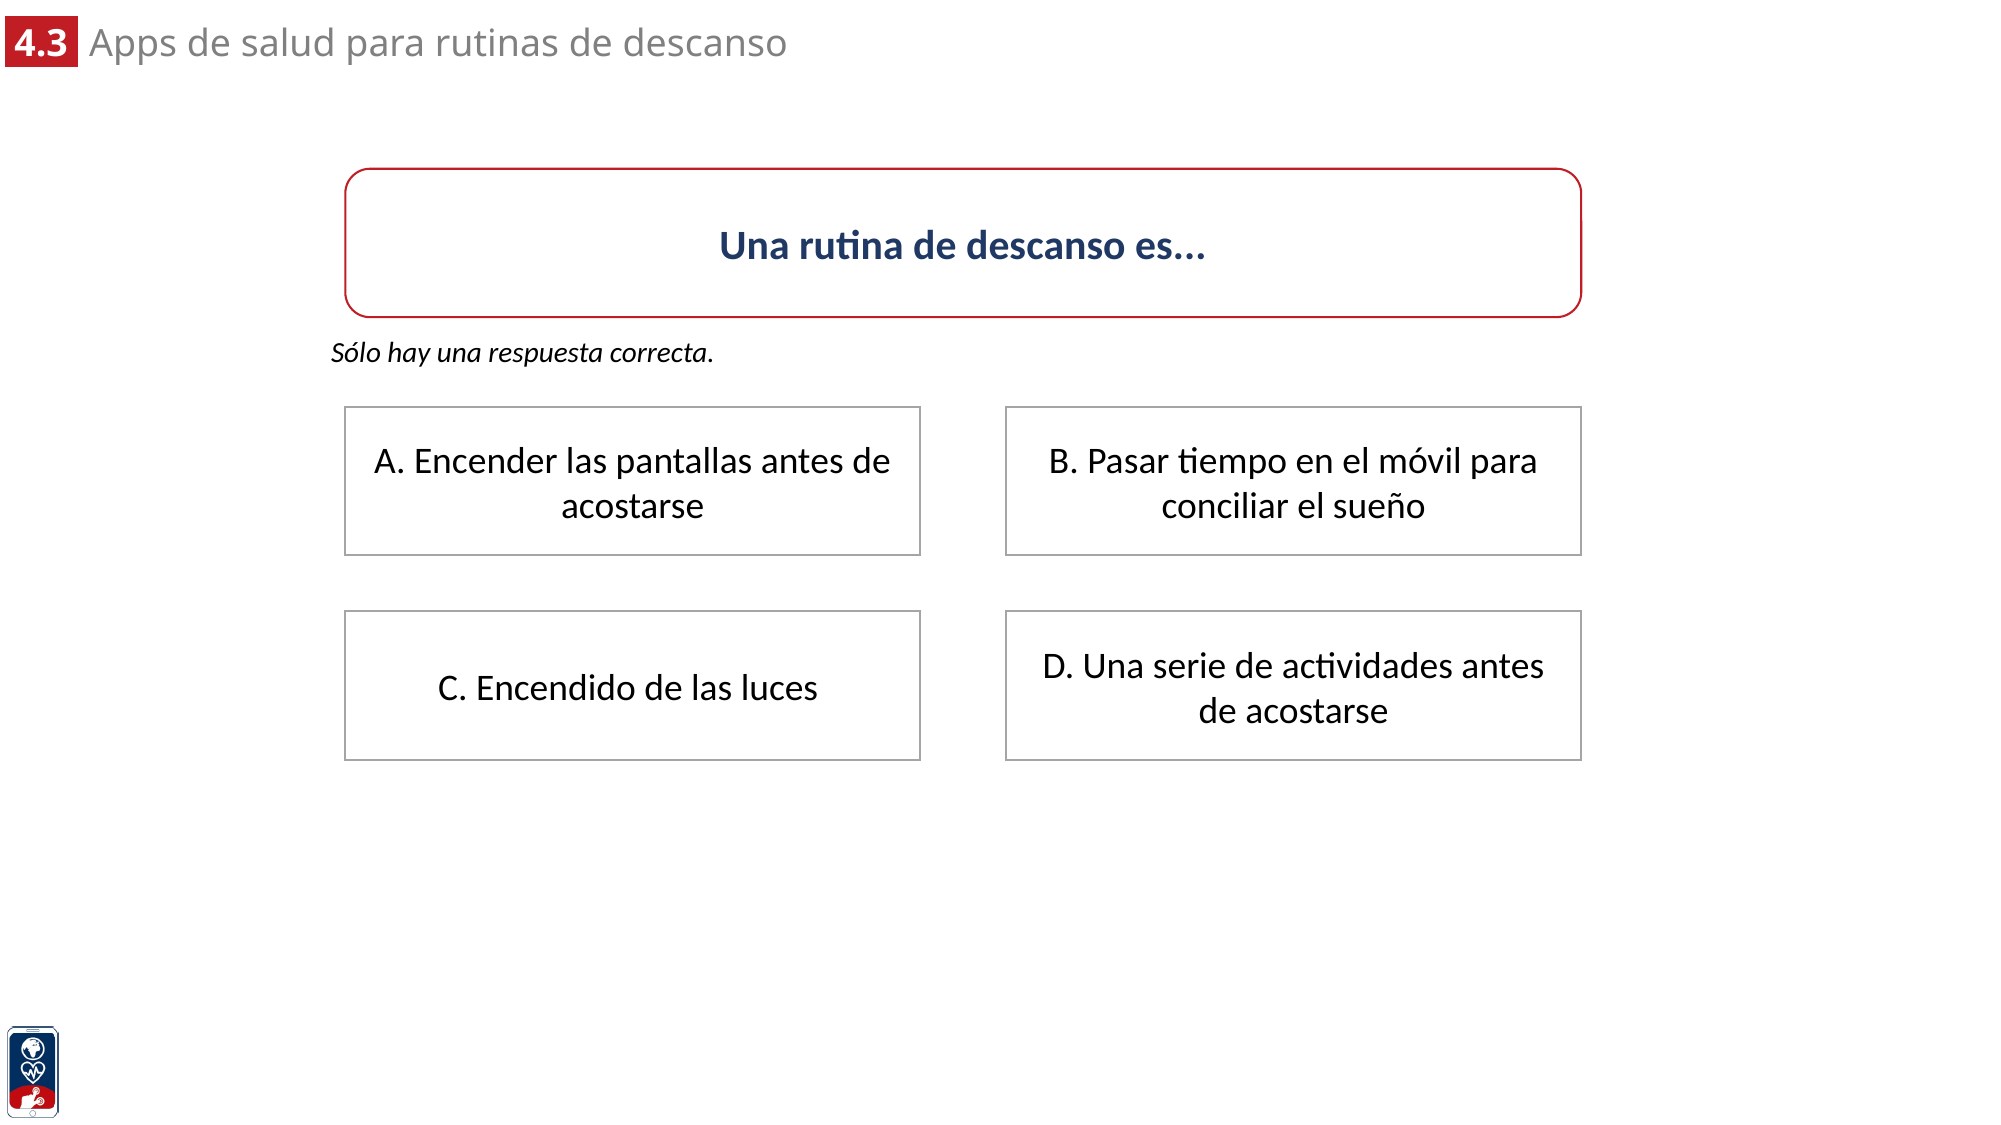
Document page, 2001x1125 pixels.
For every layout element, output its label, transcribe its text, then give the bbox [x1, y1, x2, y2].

text_box A. Encender las pantallas antes de acostarse [344, 406, 921, 556]
text_box Una rutina de descanso es... [344, 167, 1583, 319]
text_box Sólo hay una respuesta correcta. [316, 325, 731, 376]
picture [7, 1026, 59, 1118]
text_box C. Encendido de las luces [344, 610, 921, 761]
text_box B. Pasar tiempo en el móvil para conciliar el sueño [1005, 406, 1582, 556]
text_box D. Una serie de actividades antes de acostarse [1005, 610, 1582, 761]
